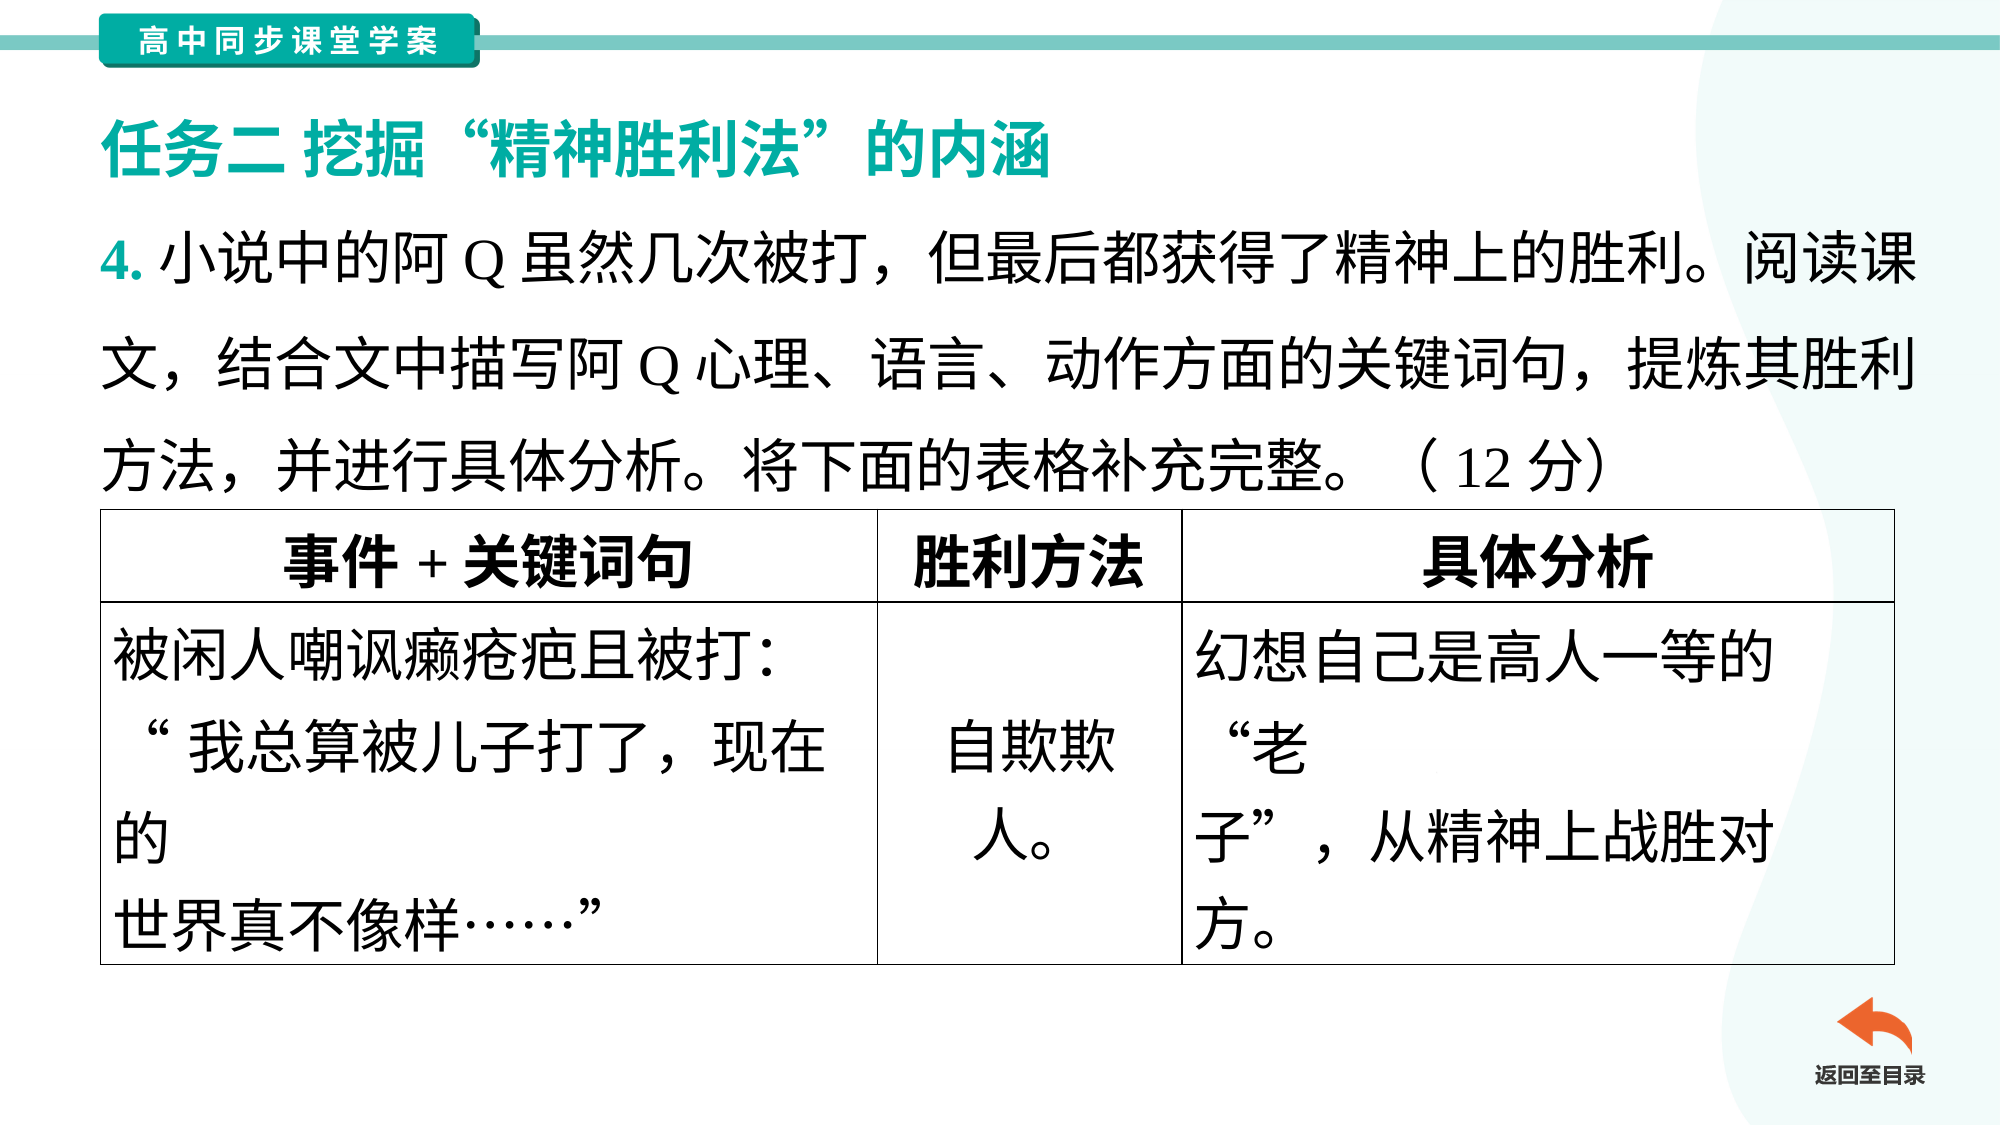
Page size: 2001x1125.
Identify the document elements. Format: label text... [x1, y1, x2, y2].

text_box 任务二 挖掘“精神胜利法”的内涵 [100, 76, 1899, 184]
picture [0, 0, 2000, 1125]
text_box 4.小说中的阿Q虽然几次被打，但最后都获得了精神上的胜利。阅读课 文，结合文中描写阿Q心理、语言、动作方面的关键词句，提炼其胜利 方法，并进行具体分析。将下面的表格补充完整。（12分） [100, 184, 1899, 488]
table_cell 自欺欺 人。 [878, 603, 1181, 964]
table_header 胜利方法 [878, 510, 1181, 601]
table_cell 幻想自己是高人一等的“老 子”，从精神上战胜对方。 [1183, 603, 1894, 964]
table_cell 被闲人嘲讽癞疮疤且被打： “我总算被儿子打了，现在的 世界真不像样……” [101, 603, 877, 964]
table_header 具体分析 [1183, 510, 1894, 601]
table_header 事件+关键词句 [101, 510, 877, 601]
